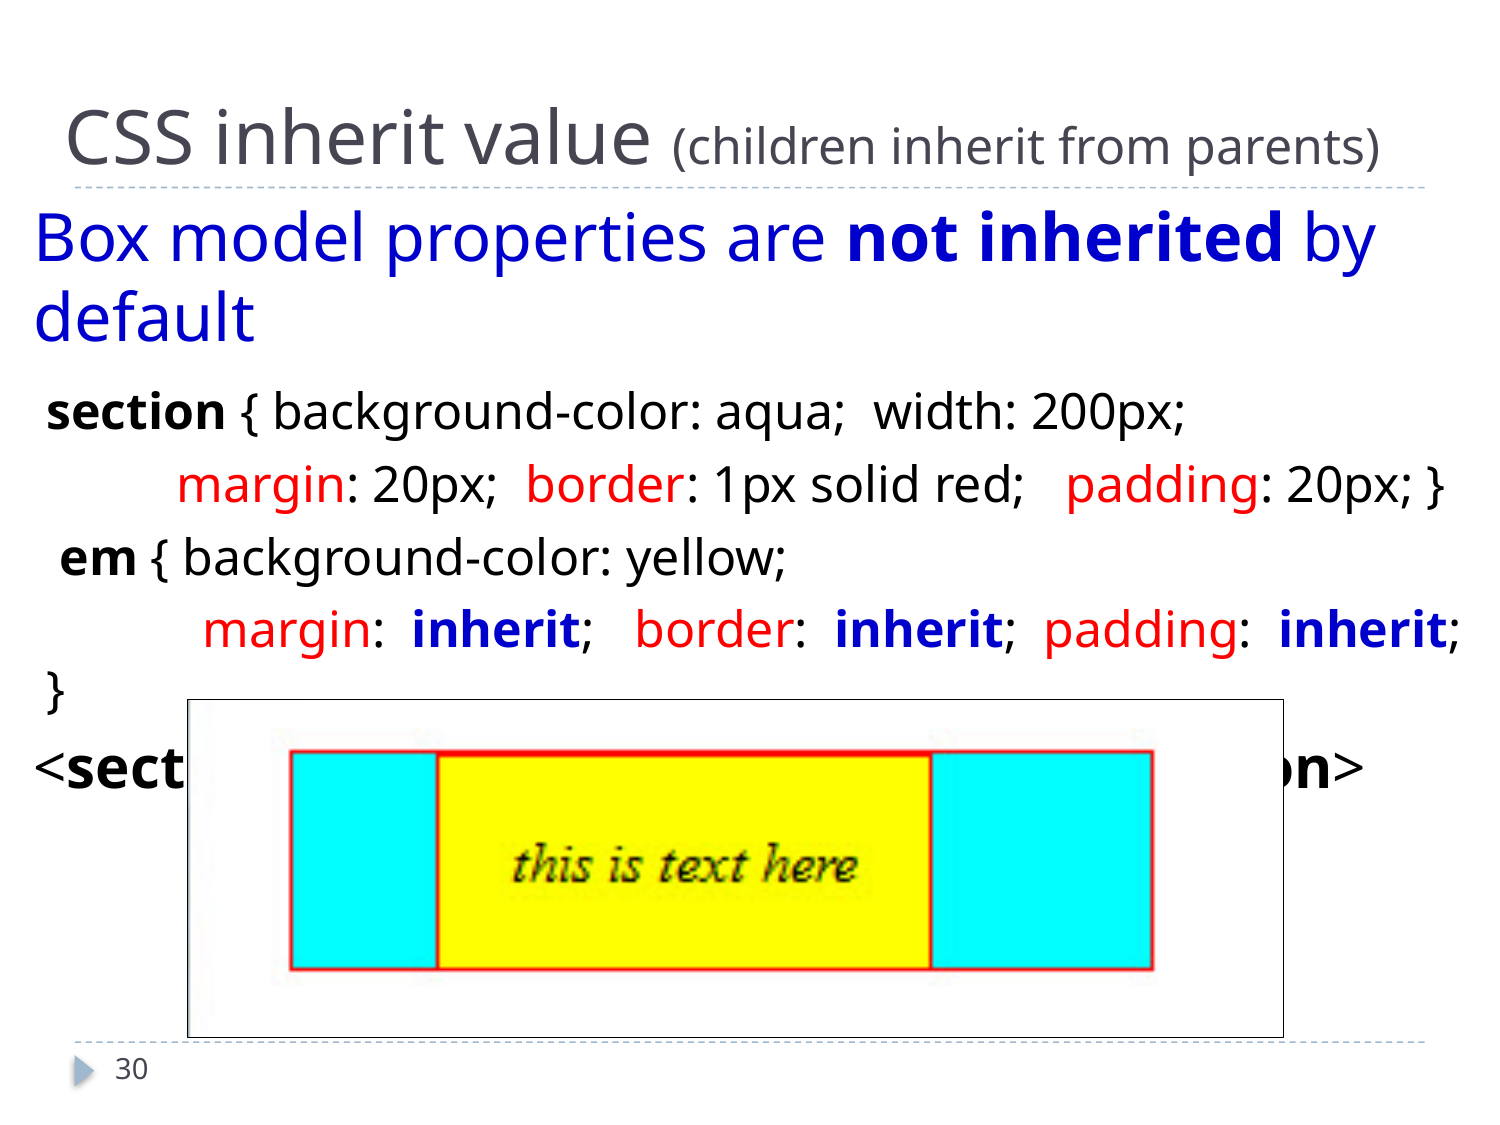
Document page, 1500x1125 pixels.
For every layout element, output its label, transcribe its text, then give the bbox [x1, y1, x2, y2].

picture [187, 699, 1284, 1038]
slide_number 30 [100, 1042, 426, 1103]
list Box model properties are not inherited by default section { background-color: aqua; width: 200px; margin: 20px; border: 1px solid red; padding: 20px; } em { background-color: yellow; margin: inherit; border: inherit; padding: inherit; } <section><em>this is text here</em></section> [18, 187, 1482, 1038]
title CSS inherit value (children inherit from parents) [50, 24, 1450, 187]
